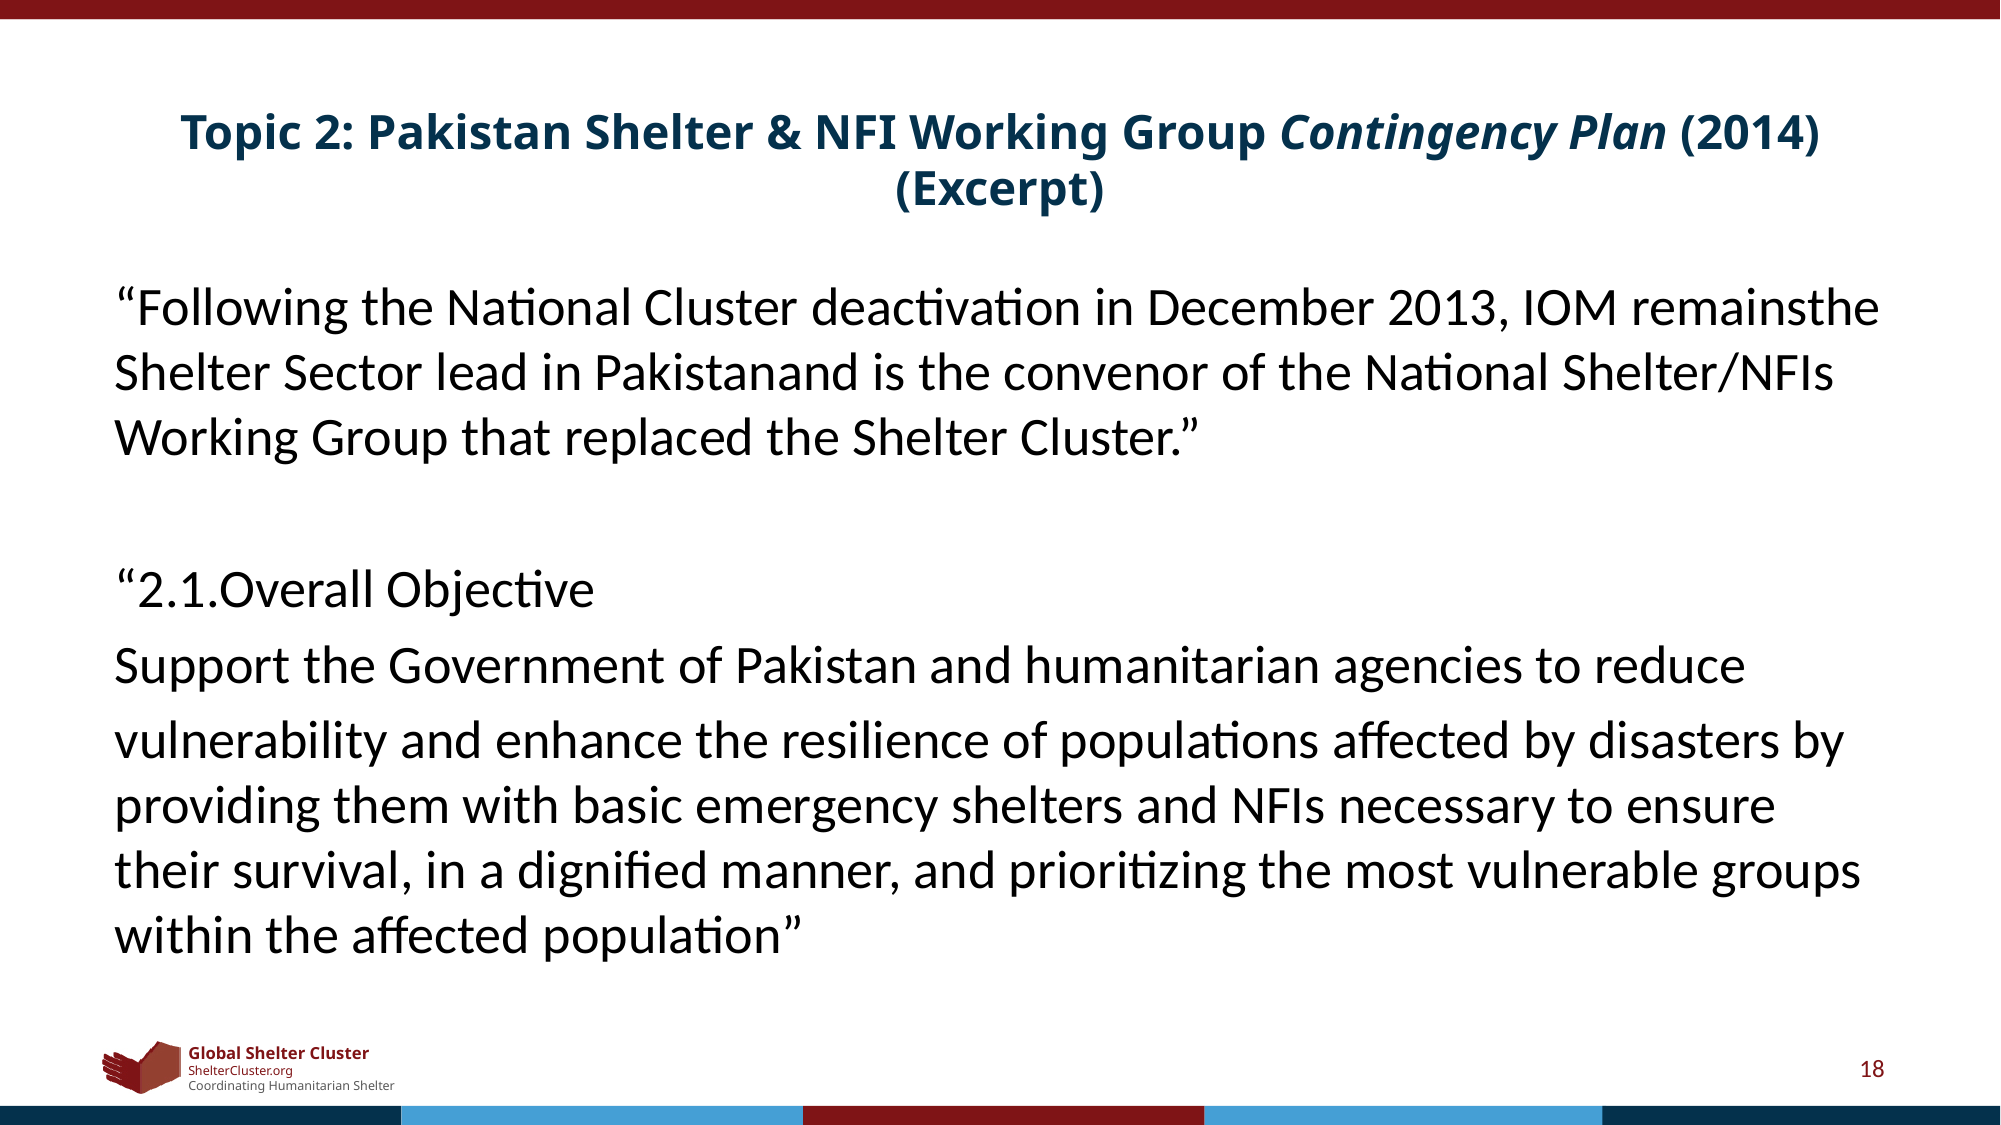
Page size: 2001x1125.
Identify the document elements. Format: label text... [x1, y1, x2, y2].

title Topic 2: Pakistan Shelter & NFI Working Group Contingency Plan (2014) (Excerpt) [99, 93, 1900, 264]
picture [102, 1041, 181, 1094]
list “Following the National Cluster deactivation in December 2013, IOM remainsthe Shelter Sector lead in Pakistanand is the convenor of the National Shelter/NFIs Working Group that replaced the Shelter Cluster.” “2.1.Overall Objective Support the Government of Pakistan and humanitarian agencies to reduce vulnerability and enhance the resilience of populations affected by disasters by providing them with basic emergency shelters and NFIs necessary to ensure their survival, in a dignified manner, and prioritizing the most vulnerable groups within the affected population” [99, 264, 1900, 1007]
slide_number 18 [1433, 1037, 1900, 1098]
